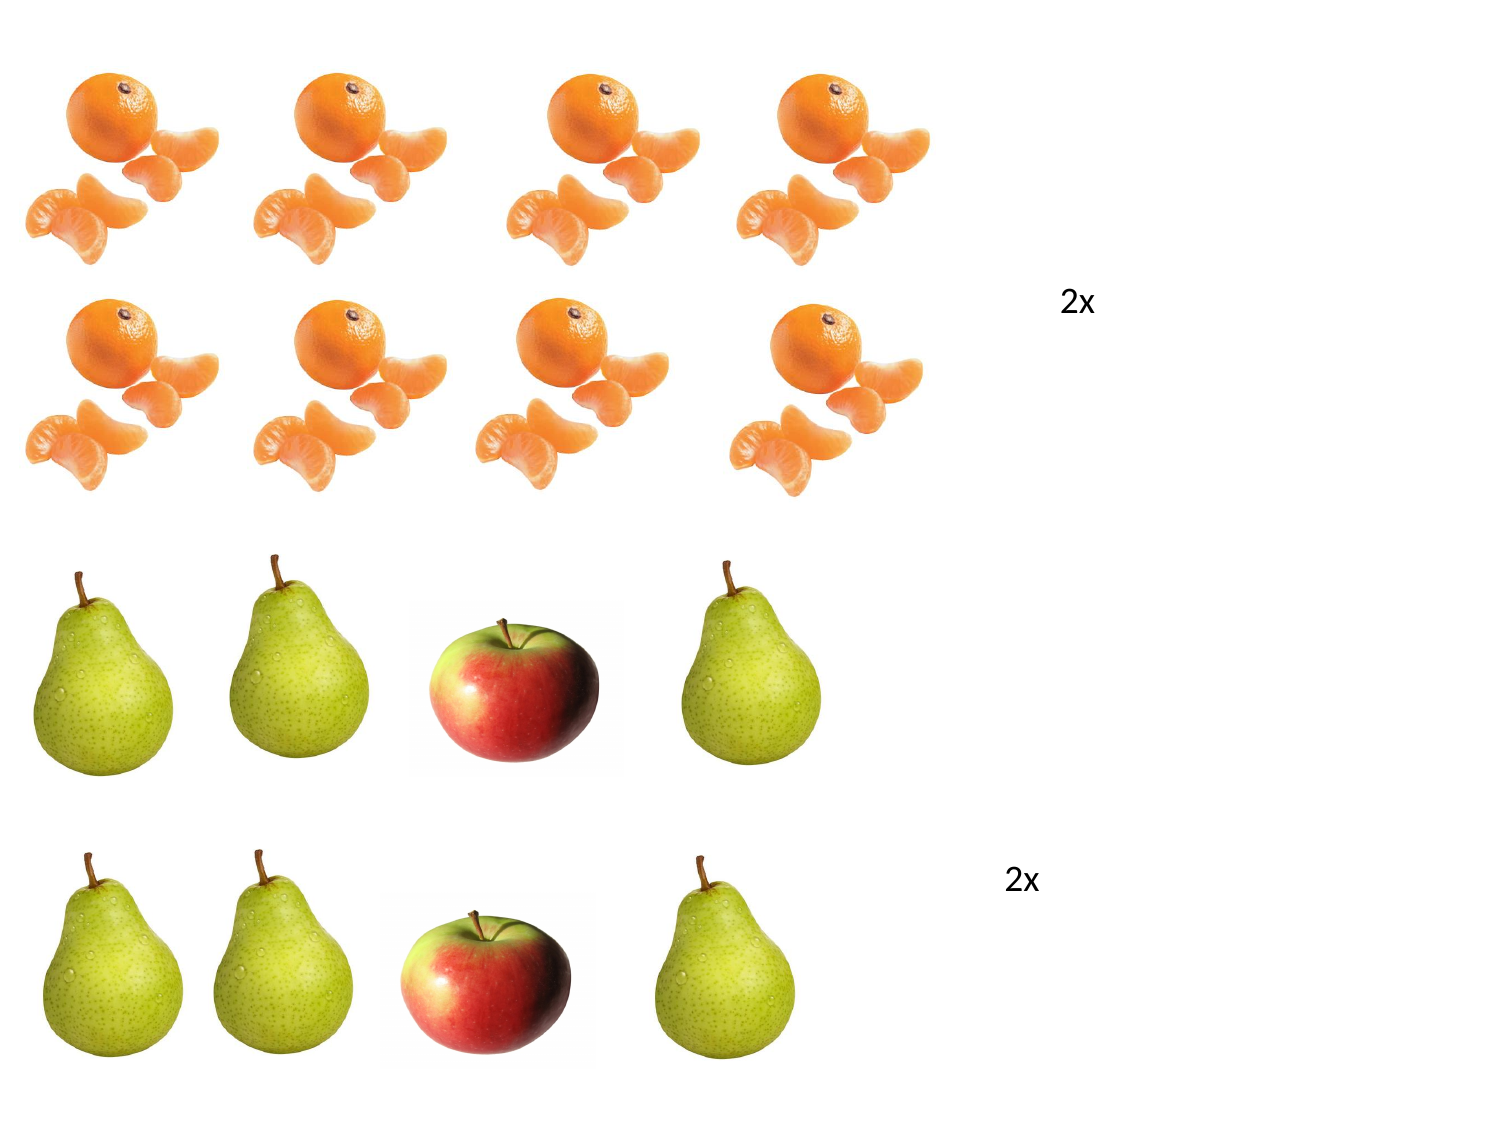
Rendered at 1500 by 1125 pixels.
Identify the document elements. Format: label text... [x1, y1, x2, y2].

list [19, 66, 225, 272]
picture [28, 843, 195, 1069]
picture [729, 67, 936, 274]
text_box 2x [1045, 268, 1306, 328]
picture [199, 840, 366, 1066]
picture [408, 600, 625, 777]
picture [723, 297, 929, 504]
text_box 2x [989, 846, 1250, 907]
picture [469, 291, 676, 497]
picture [500, 67, 706, 274]
picture [214, 545, 381, 771]
picture [640, 846, 807, 1071]
picture [19, 292, 225, 498]
picture [246, 293, 453, 500]
picture [667, 551, 833, 777]
picture [19, 562, 186, 788]
picture [246, 66, 453, 272]
picture [380, 892, 596, 1069]
